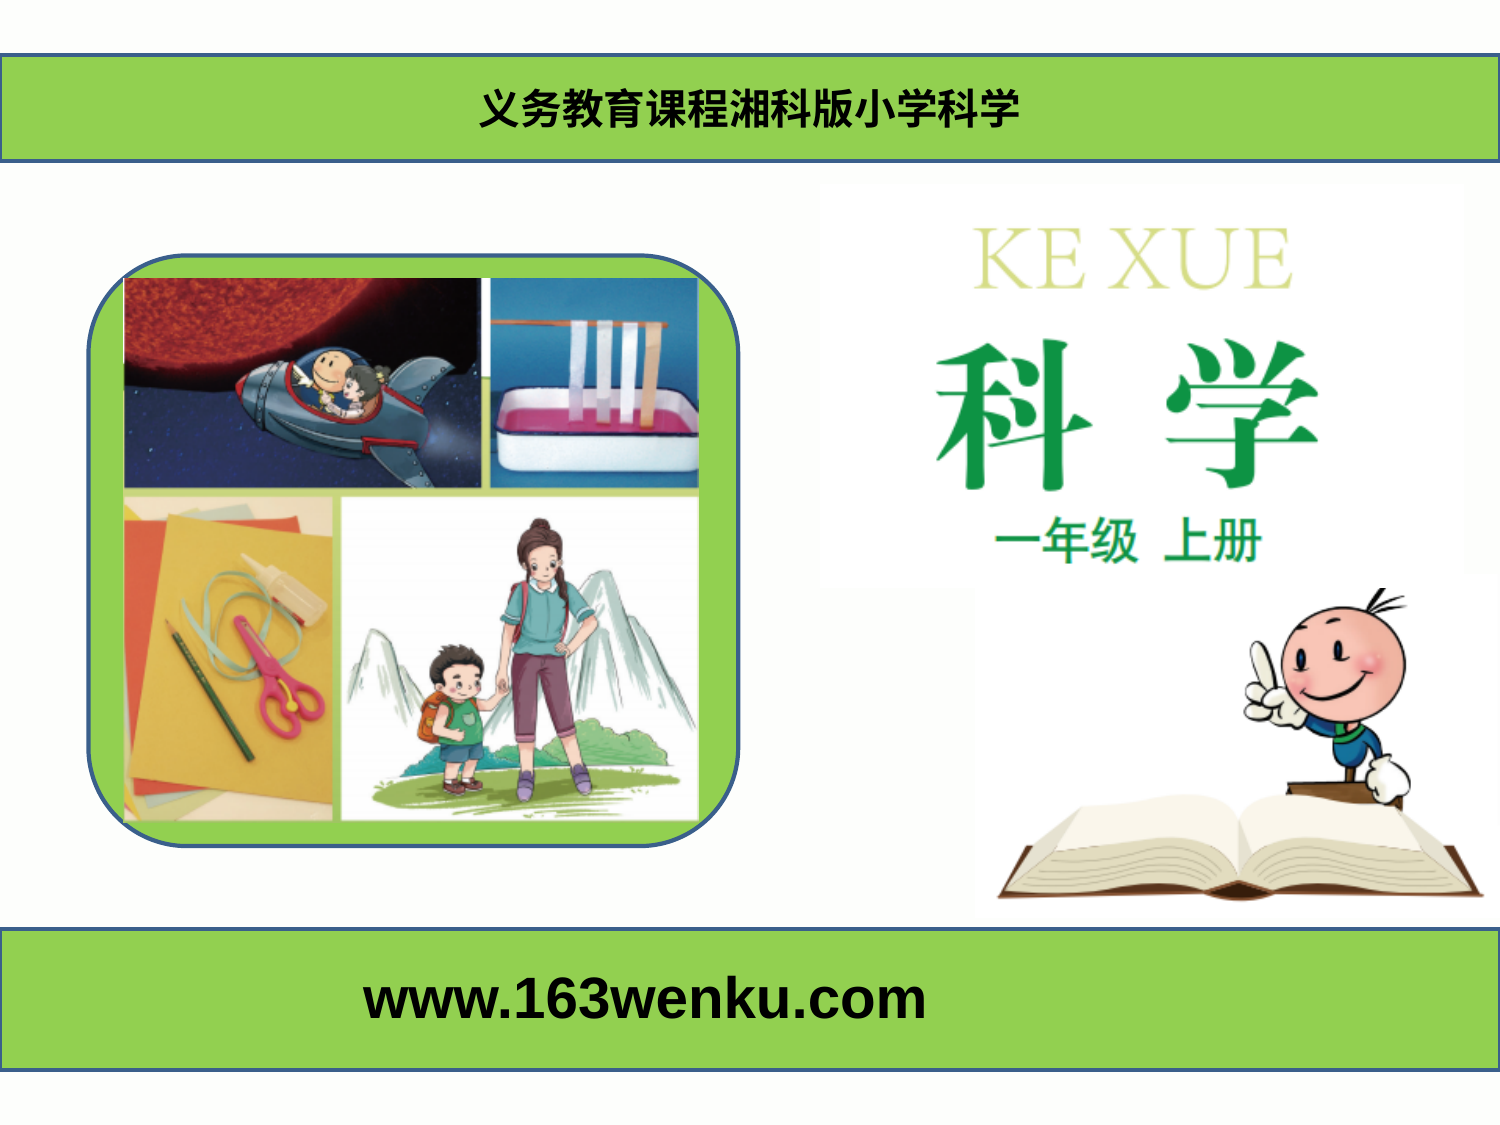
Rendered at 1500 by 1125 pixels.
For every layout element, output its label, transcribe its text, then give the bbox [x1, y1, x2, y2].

picture [123, 278, 700, 823]
text_box [0, 927, 1500, 1072]
text_box [86, 253, 741, 826]
text_box [129, 829, 699, 849]
picture [820, 184, 1500, 919]
text_box www.163wenku.com [348, 952, 1282, 1038]
text_box 义务教育课程湘科版小学科学 [0, 53, 1500, 163]
